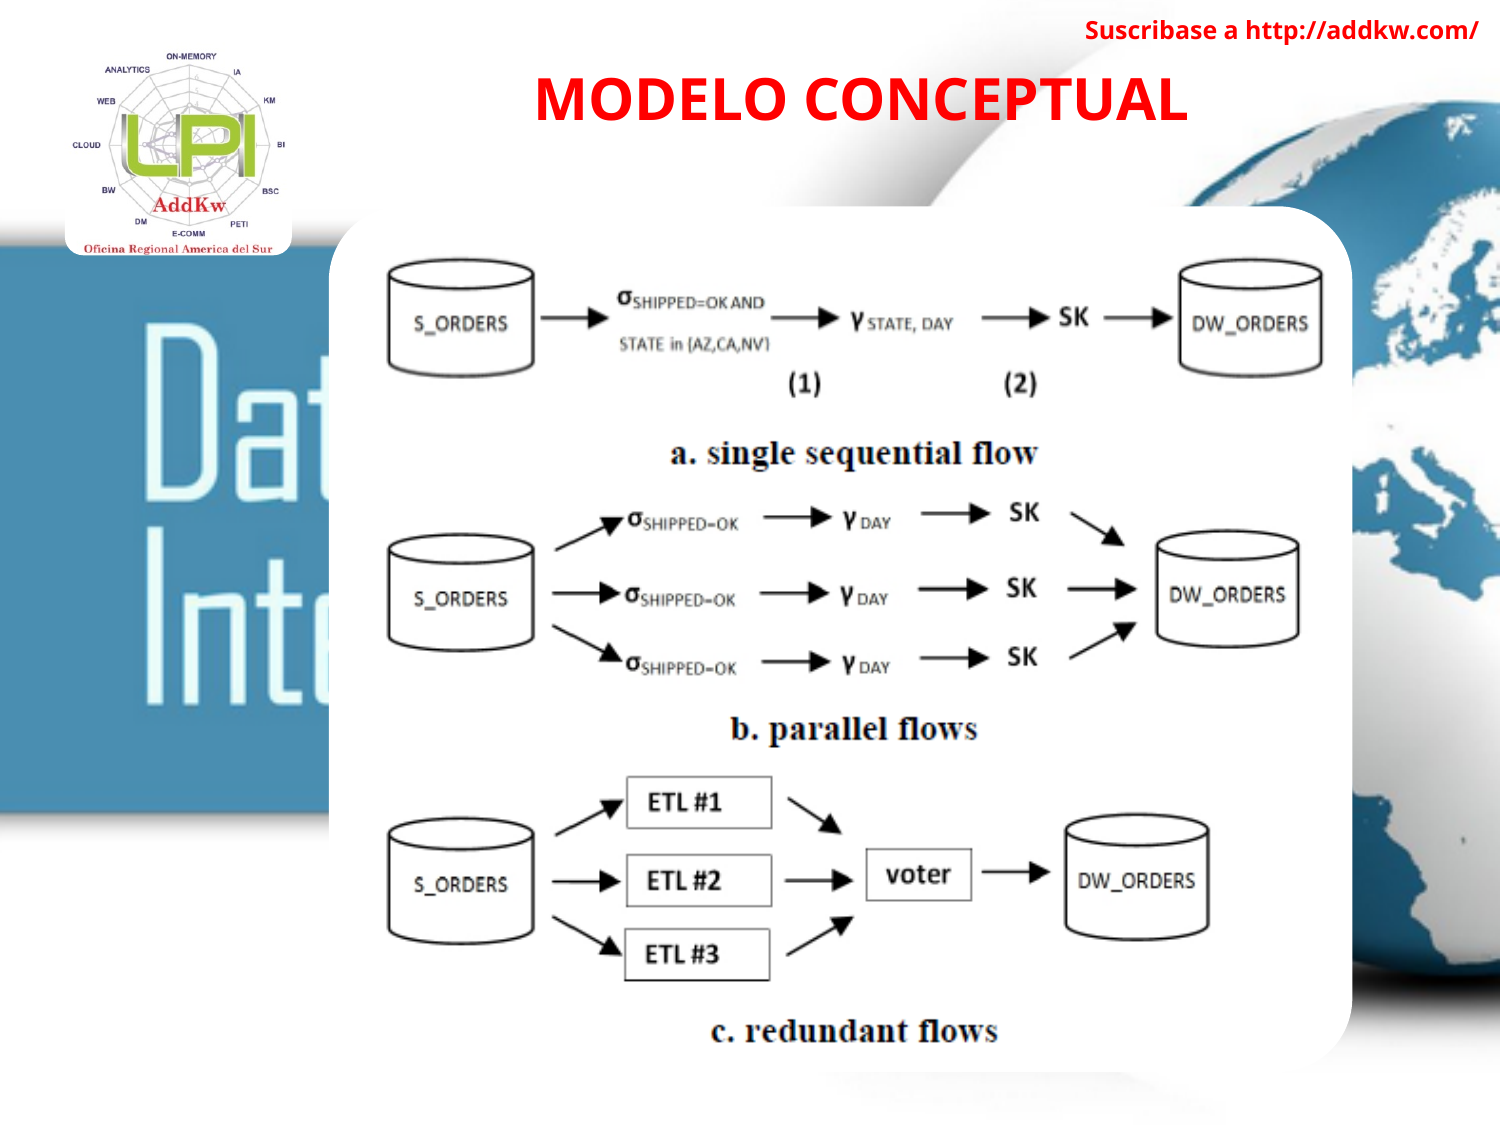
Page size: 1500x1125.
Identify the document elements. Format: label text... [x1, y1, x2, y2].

picture [0, 0, 1500, 1125]
text_box Modelo conceptual [276, 54, 1447, 173]
text_box Suscribase a http://addkw.com/ [1070, 7, 1495, 52]
